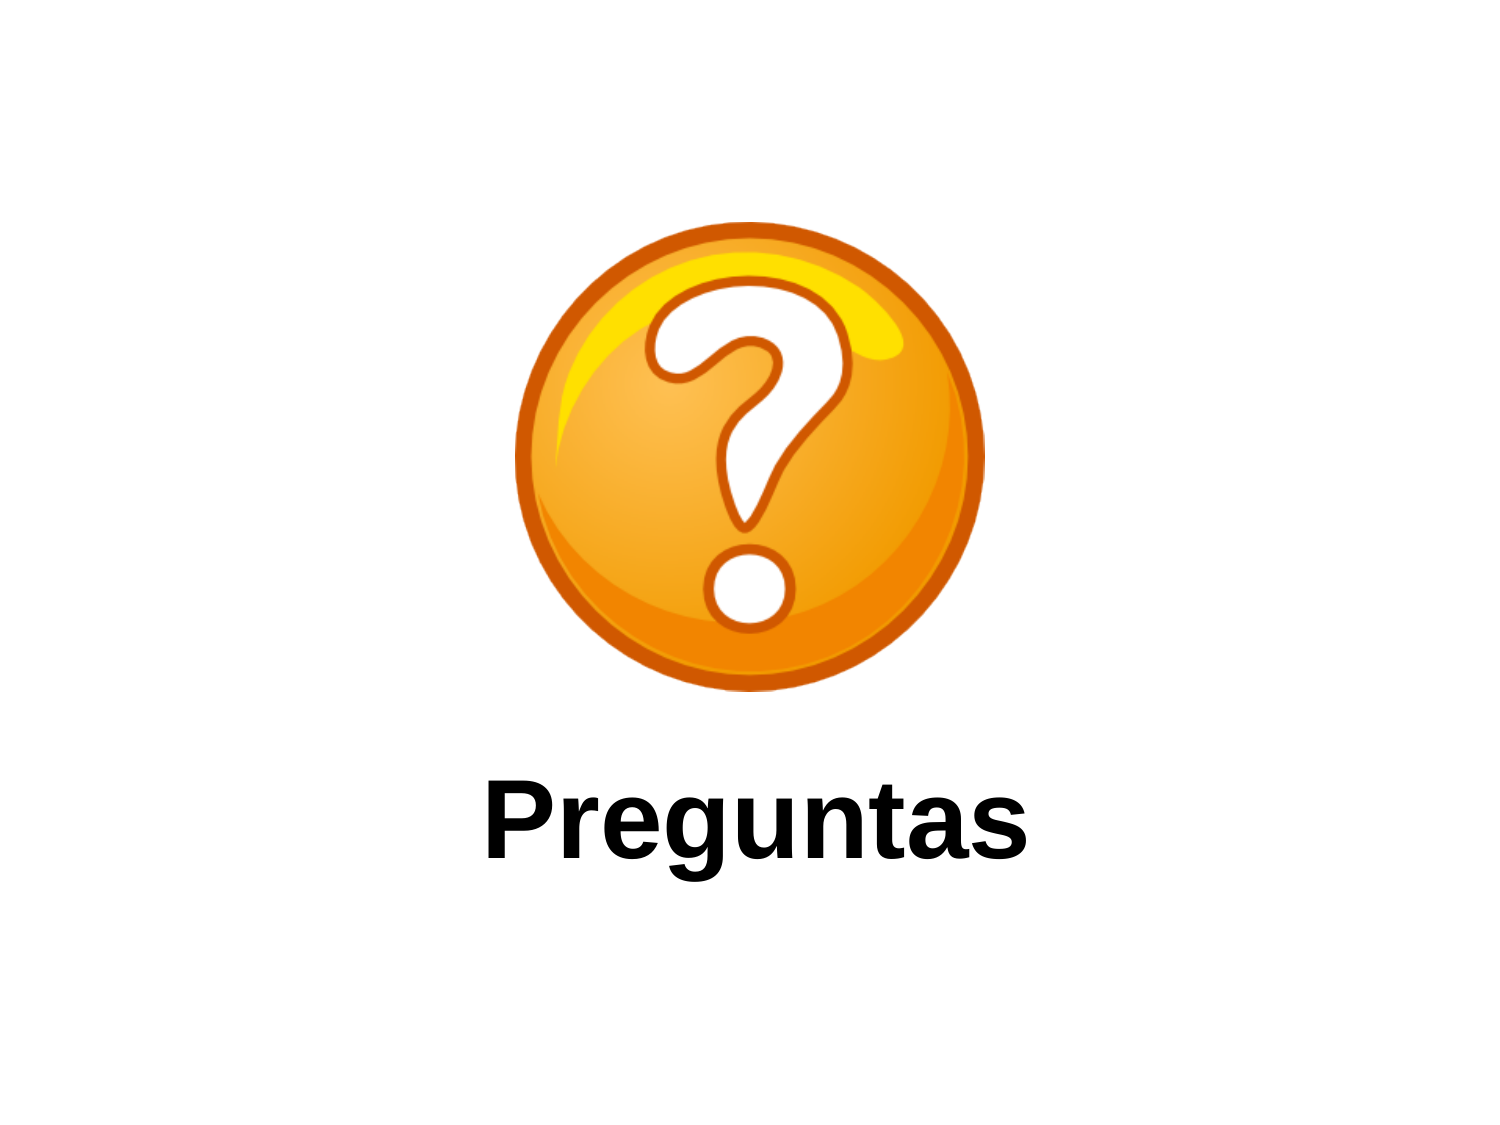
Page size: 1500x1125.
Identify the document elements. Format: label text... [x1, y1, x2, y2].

picture [515, 222, 985, 692]
text_box Preguntas [466, 738, 1047, 888]
